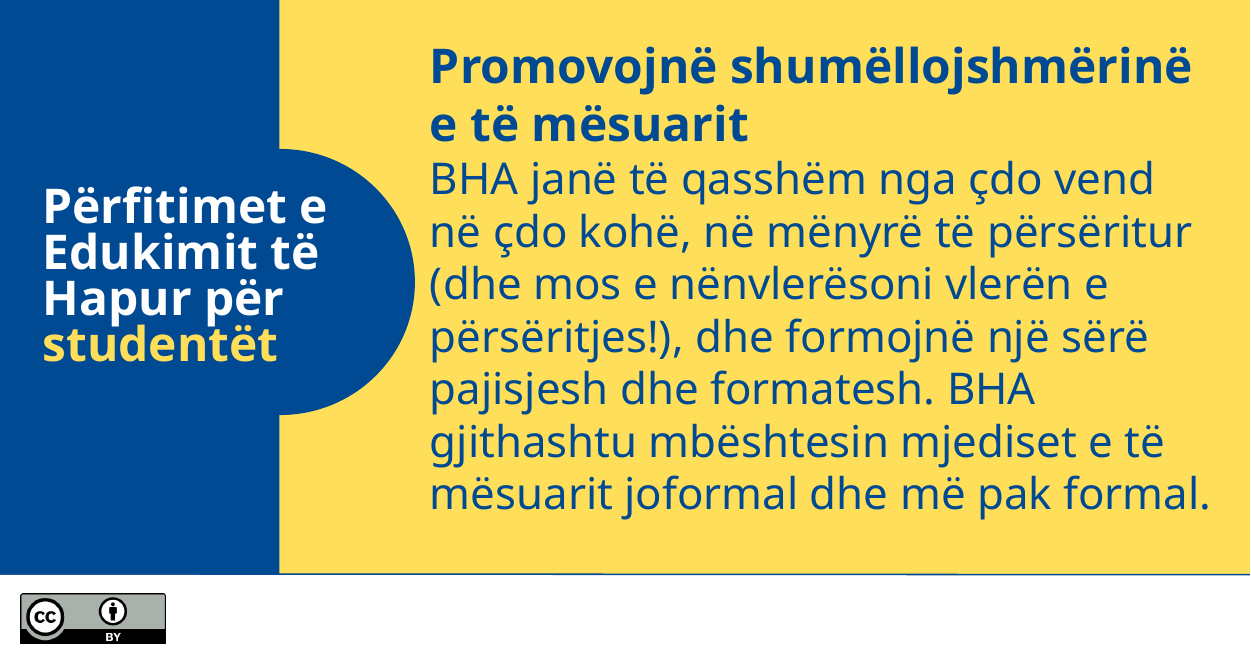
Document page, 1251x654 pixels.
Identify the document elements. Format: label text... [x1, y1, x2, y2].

text_box [206, 148, 355, 171]
text_box [368, 181, 415, 383]
text_box [0, 0, 280, 573]
picture [20, 592, 166, 645]
text_box Promovojnë shumëllojshmërinë e të mësuarit BHA janë të qasshëm nga çdo vend në çdo kohë, në mënyrë të përsëritur (dhe mos e nënvlerësoni vlerën e përsëritjes!), dhe formojnë një sërë pajisjesh dhe formatesh. BHA gjithashtu mbështesin mjediset e të mësuarit joformal dhe më pak formal. [414, 21, 1228, 534]
text_box [196, 386, 365, 416]
text_box [0, 582, 1250, 654]
text_box Përfitimet e Edukimit të Hapur për studentët [27, 171, 368, 386]
